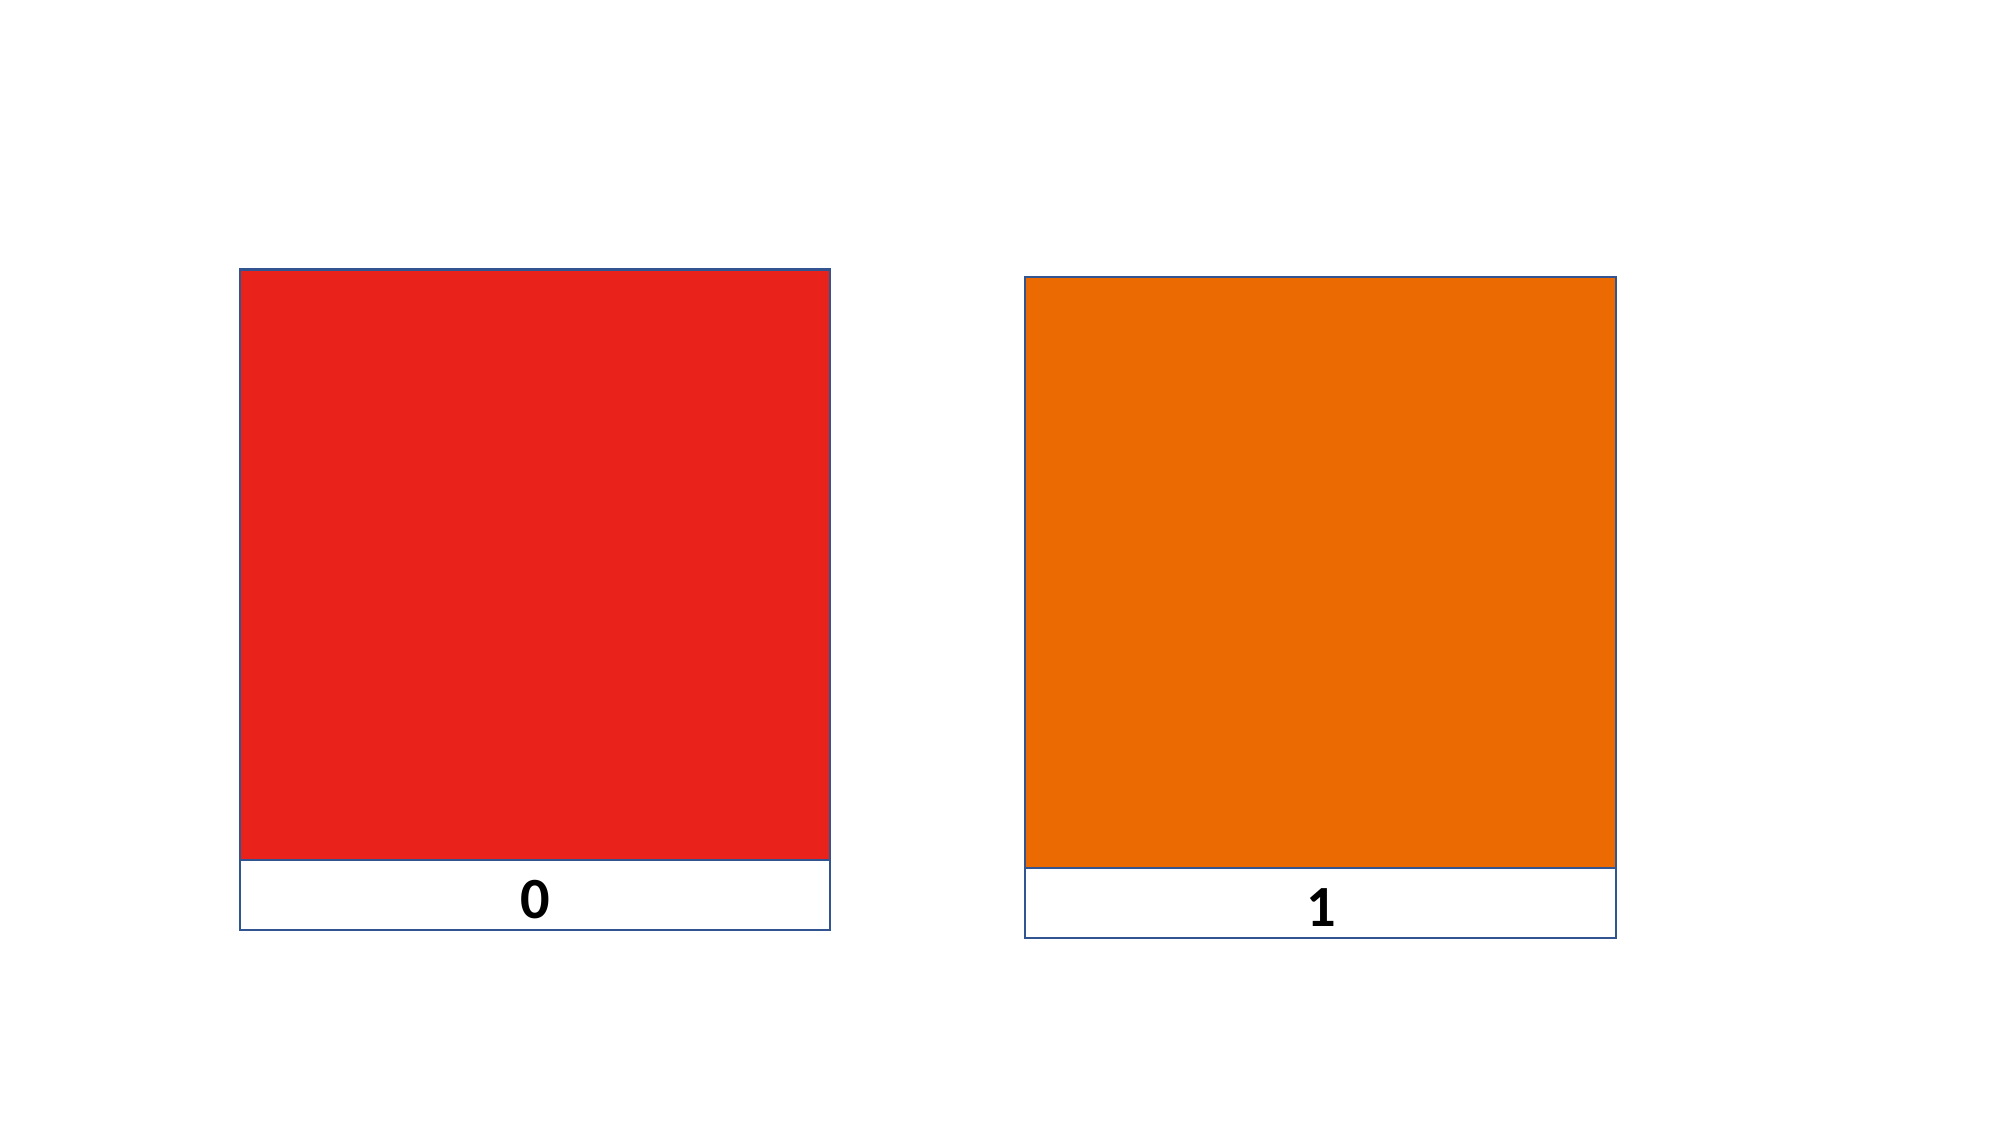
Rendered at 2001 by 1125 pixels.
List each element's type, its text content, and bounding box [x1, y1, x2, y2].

text_box [239, 268, 831, 859]
text_box [1024, 276, 1617, 867]
text_box 0 [239, 859, 831, 931]
text_box 1 [1024, 867, 1617, 939]
